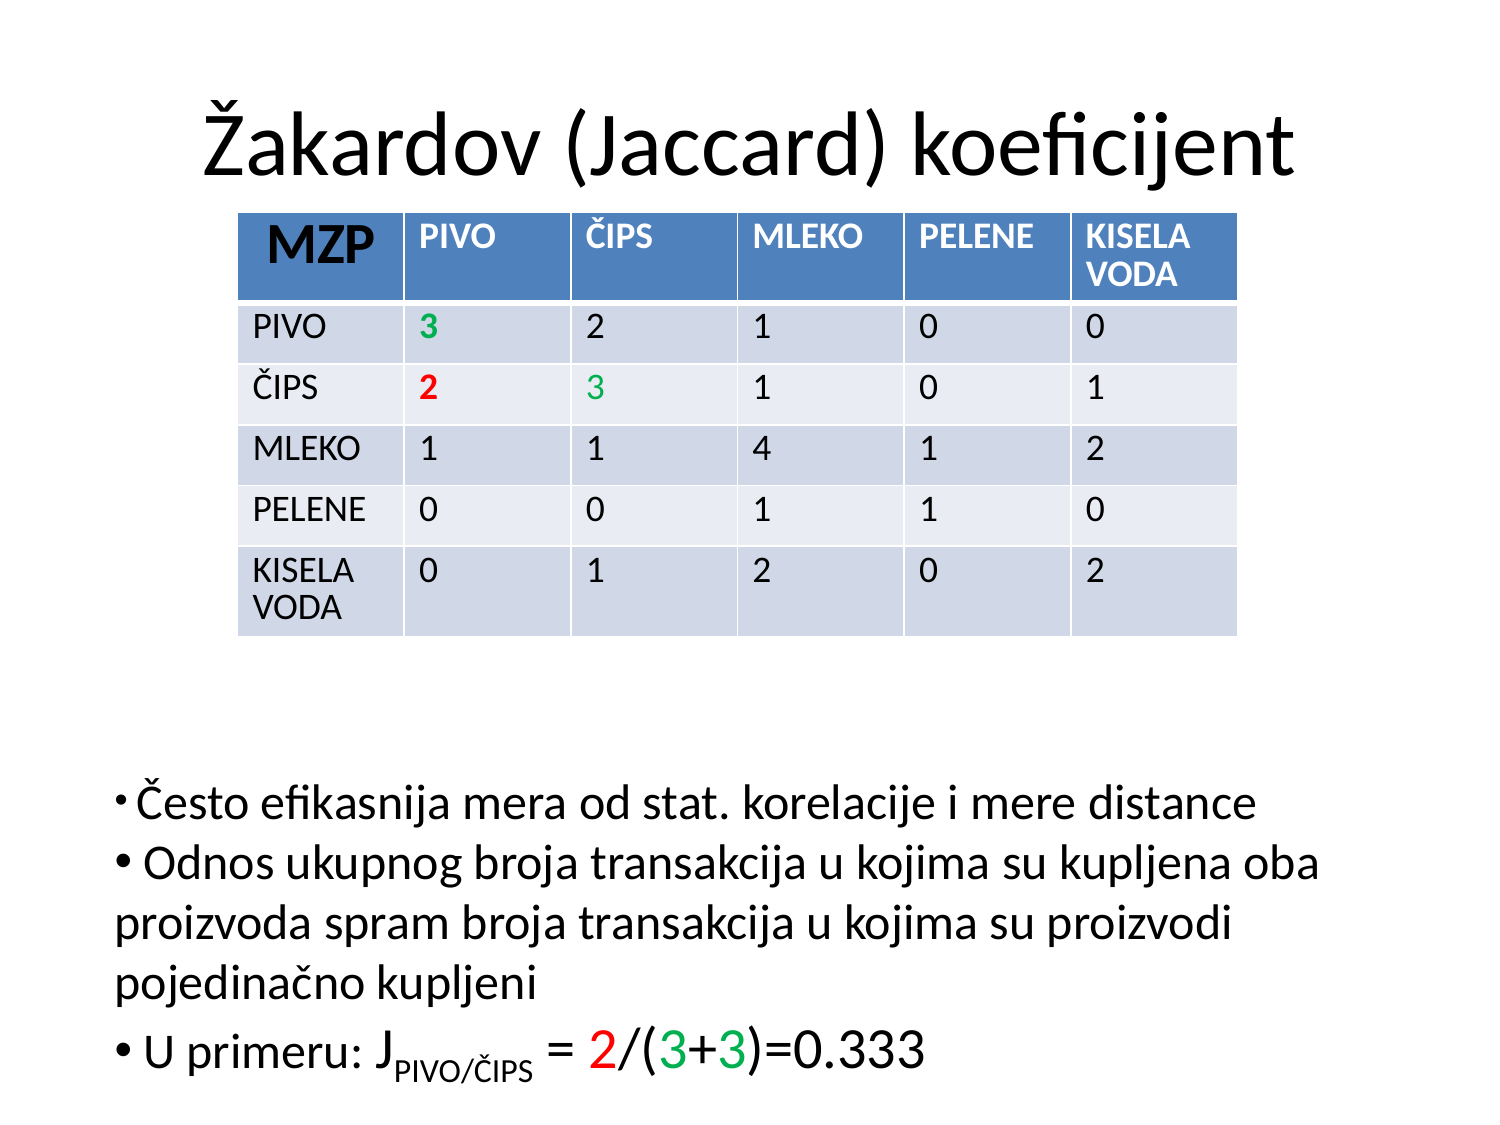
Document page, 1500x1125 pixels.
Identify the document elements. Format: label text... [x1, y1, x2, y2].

table_cell 3 [405, 306, 570, 363]
table_header MLEKO [738, 213, 903, 300]
table_header PIVO [405, 213, 570, 300]
table_cell MLEKO [238, 426, 403, 485]
table_cell 2 [1072, 547, 1237, 636]
table_cell 1 [1072, 365, 1237, 424]
table_cell 2 [738, 547, 903, 636]
table_cell 0 [1072, 306, 1237, 363]
table_cell ČIPS [238, 365, 403, 424]
table_cell 2 [1072, 426, 1237, 485]
table_cell 0 [405, 486, 570, 545]
table_header PELENE [905, 213, 1070, 300]
table_cell 2 [572, 306, 737, 363]
table_cell 0 [572, 486, 737, 545]
table_cell 0 [905, 365, 1070, 424]
table_cell 1 [905, 426, 1070, 485]
table_cell 3 [572, 365, 737, 424]
table_cell KISELA VODA [238, 547, 403, 636]
text_box Često efikasnija mera od stat. korelacije i mere distance Odnos ukupnog broja transakcija u kojima su kupljena oba proizvoda spram broja transakcija u kojima su proizvodi pojedinačno kupljeni U primeru: JPIVO/ČIPS = 2/(3+3)=0.333 [99, 762, 1438, 1097]
table_cell 1 [905, 486, 1070, 545]
table_cell PIVO [238, 306, 403, 363]
table_cell 1 [738, 365, 903, 424]
table_cell 0 [905, 547, 1070, 636]
table_cell 2 [405, 365, 570, 424]
title Žakardov (Jaccard) koeficijent [75, 45, 1425, 233]
table_cell 0 [405, 547, 570, 636]
table_cell 0 [905, 306, 1070, 363]
table_cell 1 [405, 426, 570, 485]
table_header KISELA VODA [1072, 213, 1237, 300]
table_cell 4 [738, 426, 903, 485]
table_cell 1 [572, 426, 737, 485]
table_cell 0 [1072, 486, 1237, 545]
table_header ČIPS [572, 213, 737, 300]
table_cell 1 [572, 547, 737, 636]
table_cell 1 [738, 486, 903, 545]
table_cell 1 [738, 306, 903, 363]
table_cell PELENE [238, 486, 403, 545]
table_header MZP [238, 213, 403, 300]
